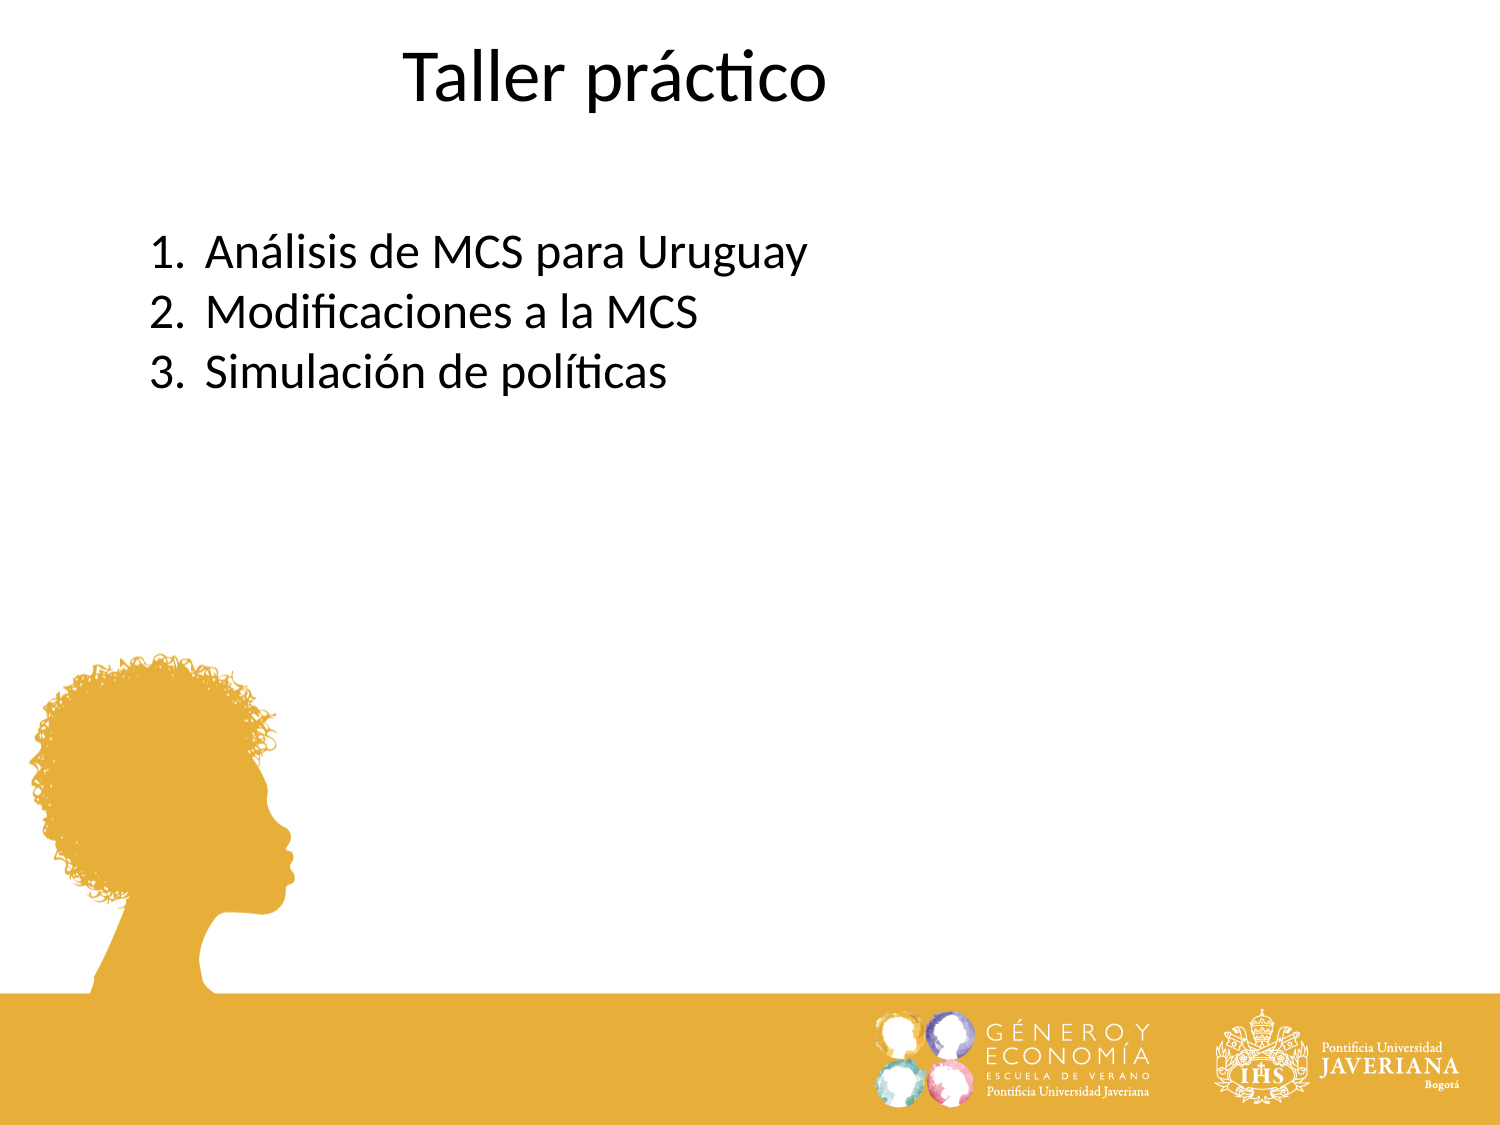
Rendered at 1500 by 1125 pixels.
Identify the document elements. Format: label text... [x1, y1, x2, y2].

text_box Taller práctico [387, 18, 1078, 124]
text_box Análisis de MCS para Uruguay Modificaciones a la MCS Simulación de políticas [134, 210, 1135, 526]
picture [0, 0, 1500, 1125]
